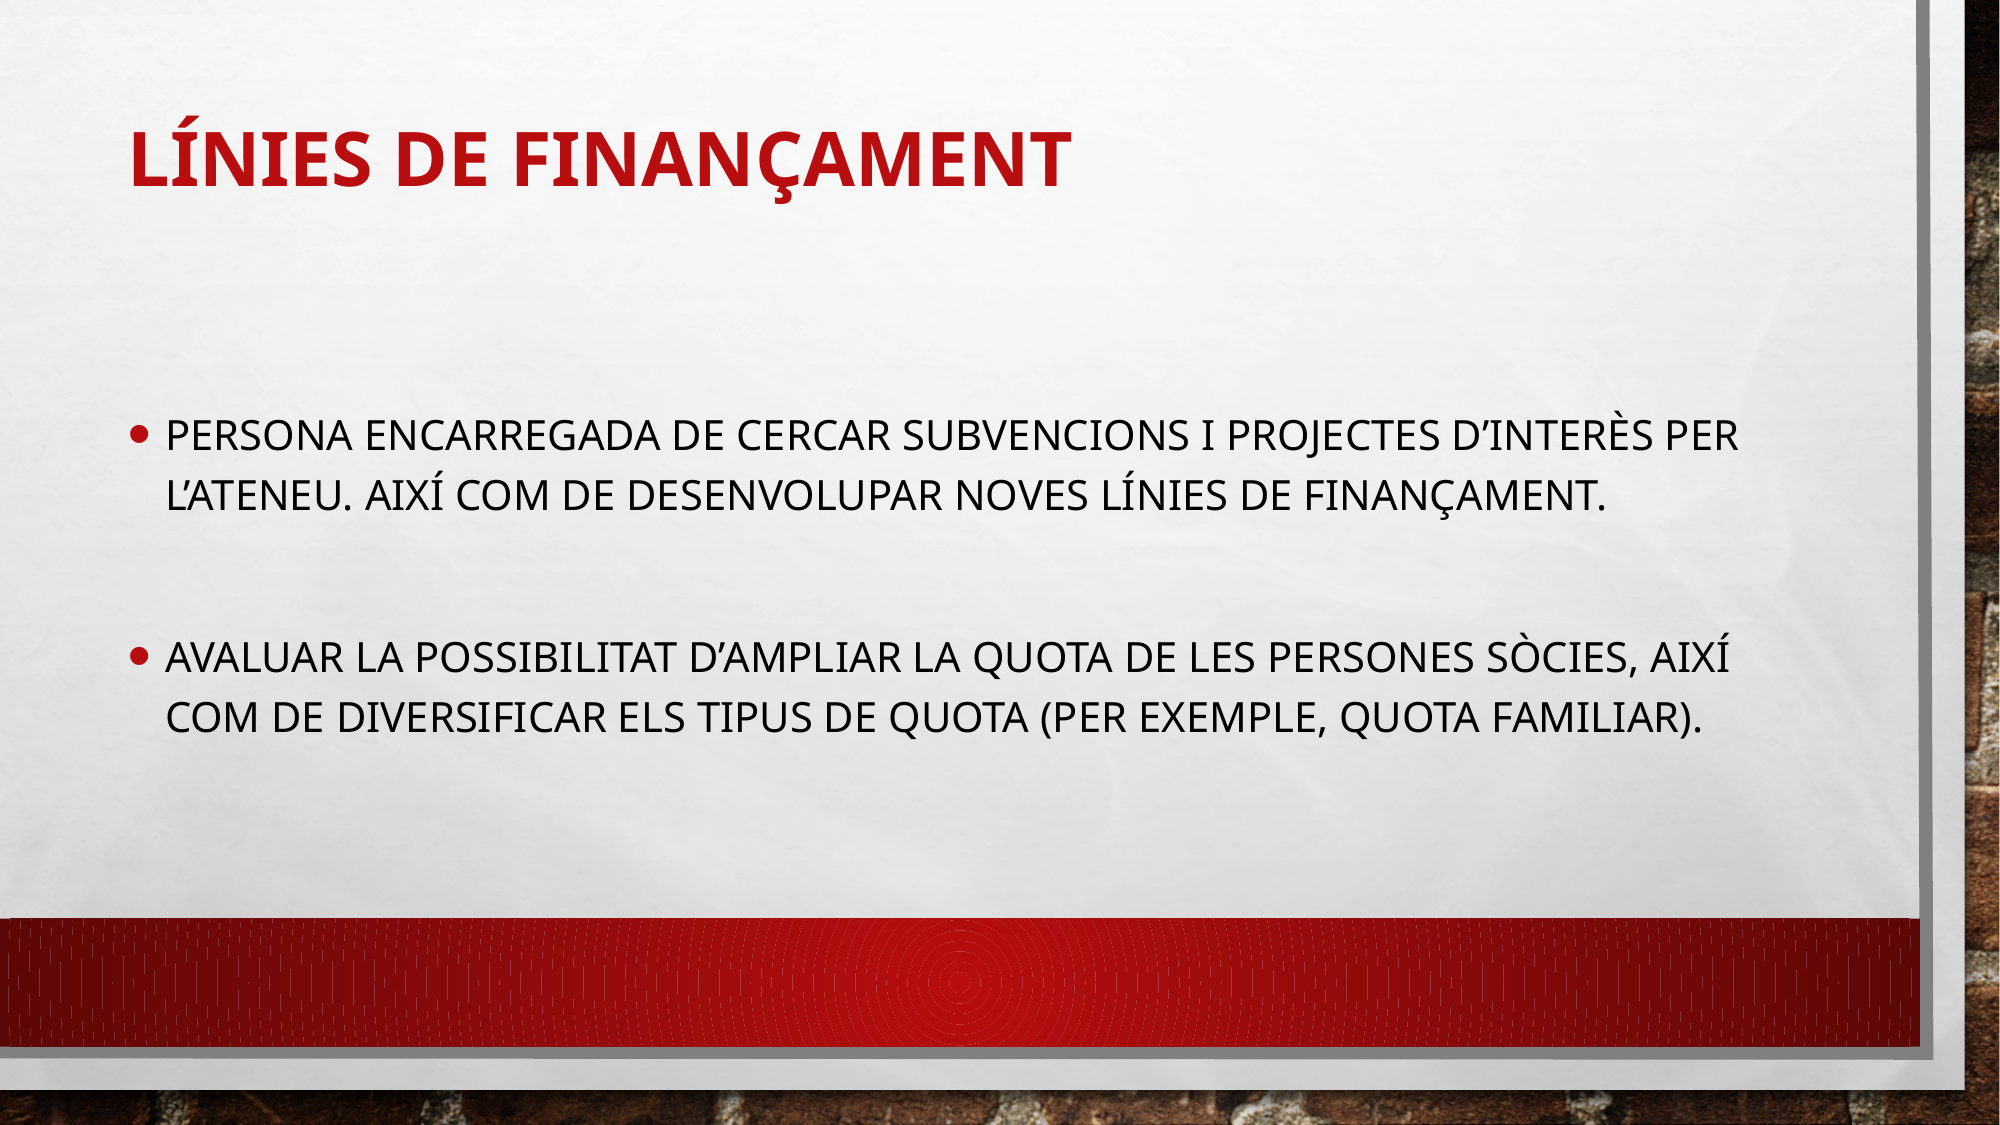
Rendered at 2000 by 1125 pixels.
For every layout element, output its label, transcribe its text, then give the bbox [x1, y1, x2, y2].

picture [0, 0, 2000, 1125]
list Persona encarregada de cercar subvencions i projectes d’interès per l’Ateneu. Així com de desenvolupar noves línies de finançament. Avaluar la possibilitat d’ampliar la quota de les persones sòcies, així com de diversificar els tipus de quota (per exemple, quota familiar). [112, 338, 1818, 882]
title Línies de finançament [112, 112, 1818, 302]
